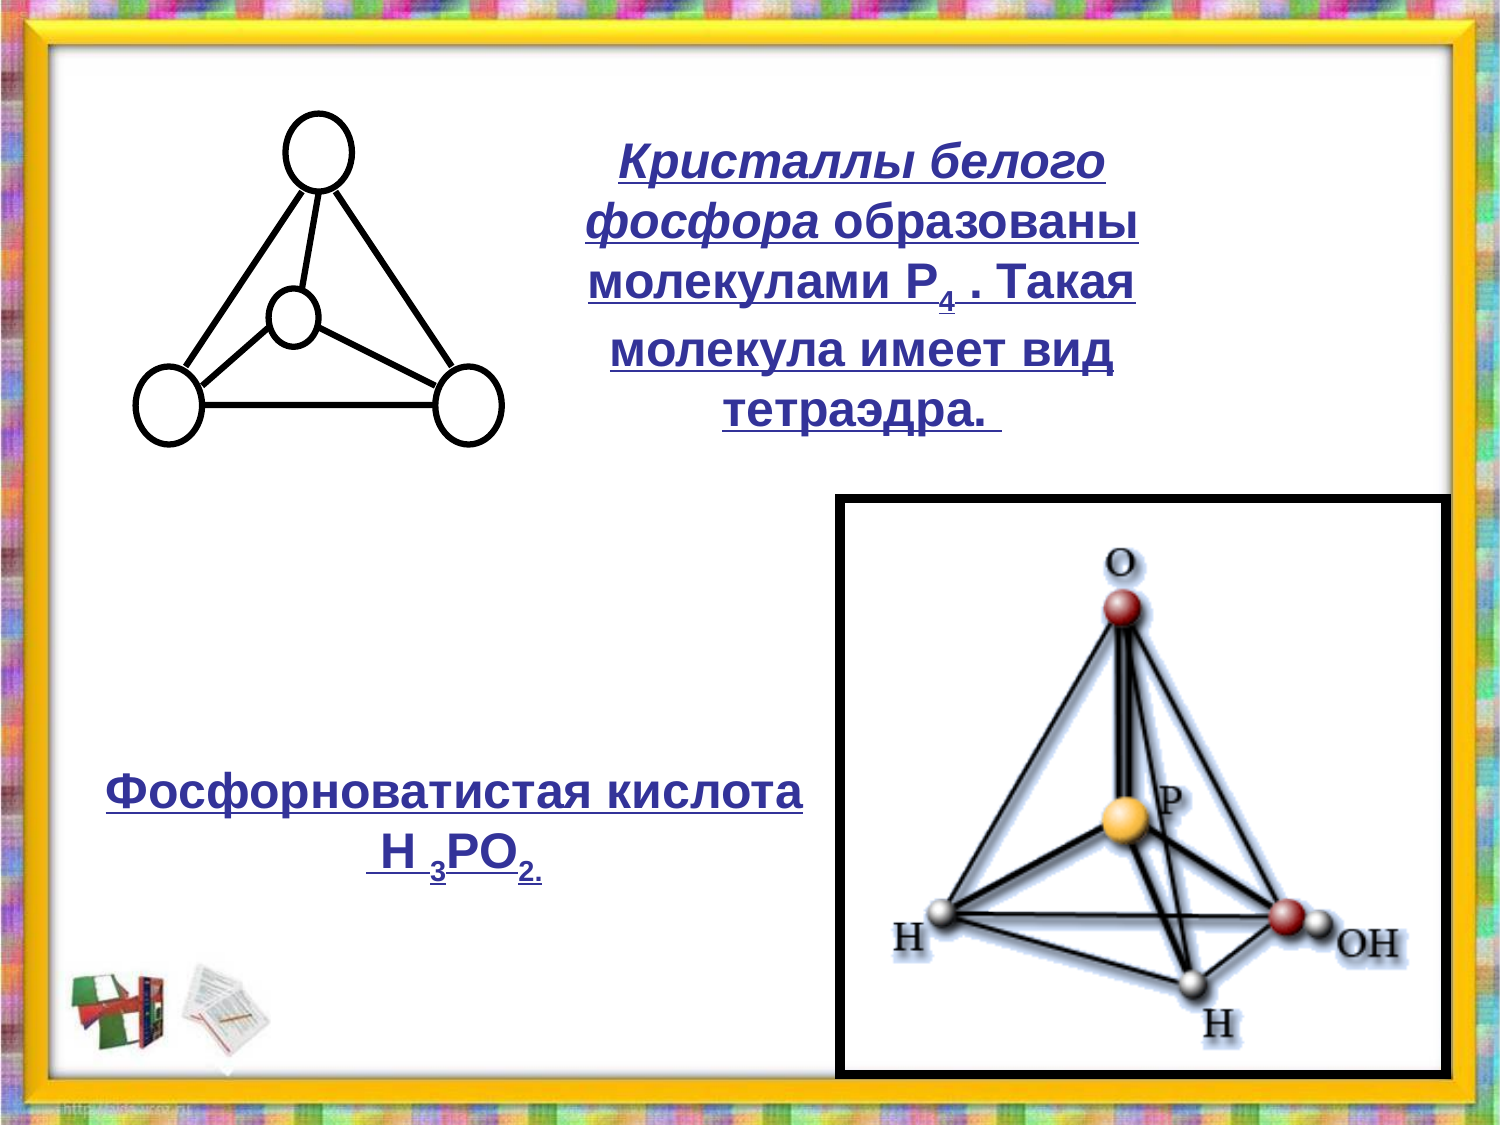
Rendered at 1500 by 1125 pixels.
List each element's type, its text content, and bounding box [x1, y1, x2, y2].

text_box Фосфорноватистая кислота Н 3РО2. [90, 751, 818, 895]
text_box Кристаллы белого фосфора образованы молекулами Р4 . Такая молекула имеет вид тетраэдра. [525, 121, 1199, 445]
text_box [135, 113, 502, 445]
picture [0, 0, 1500, 1125]
